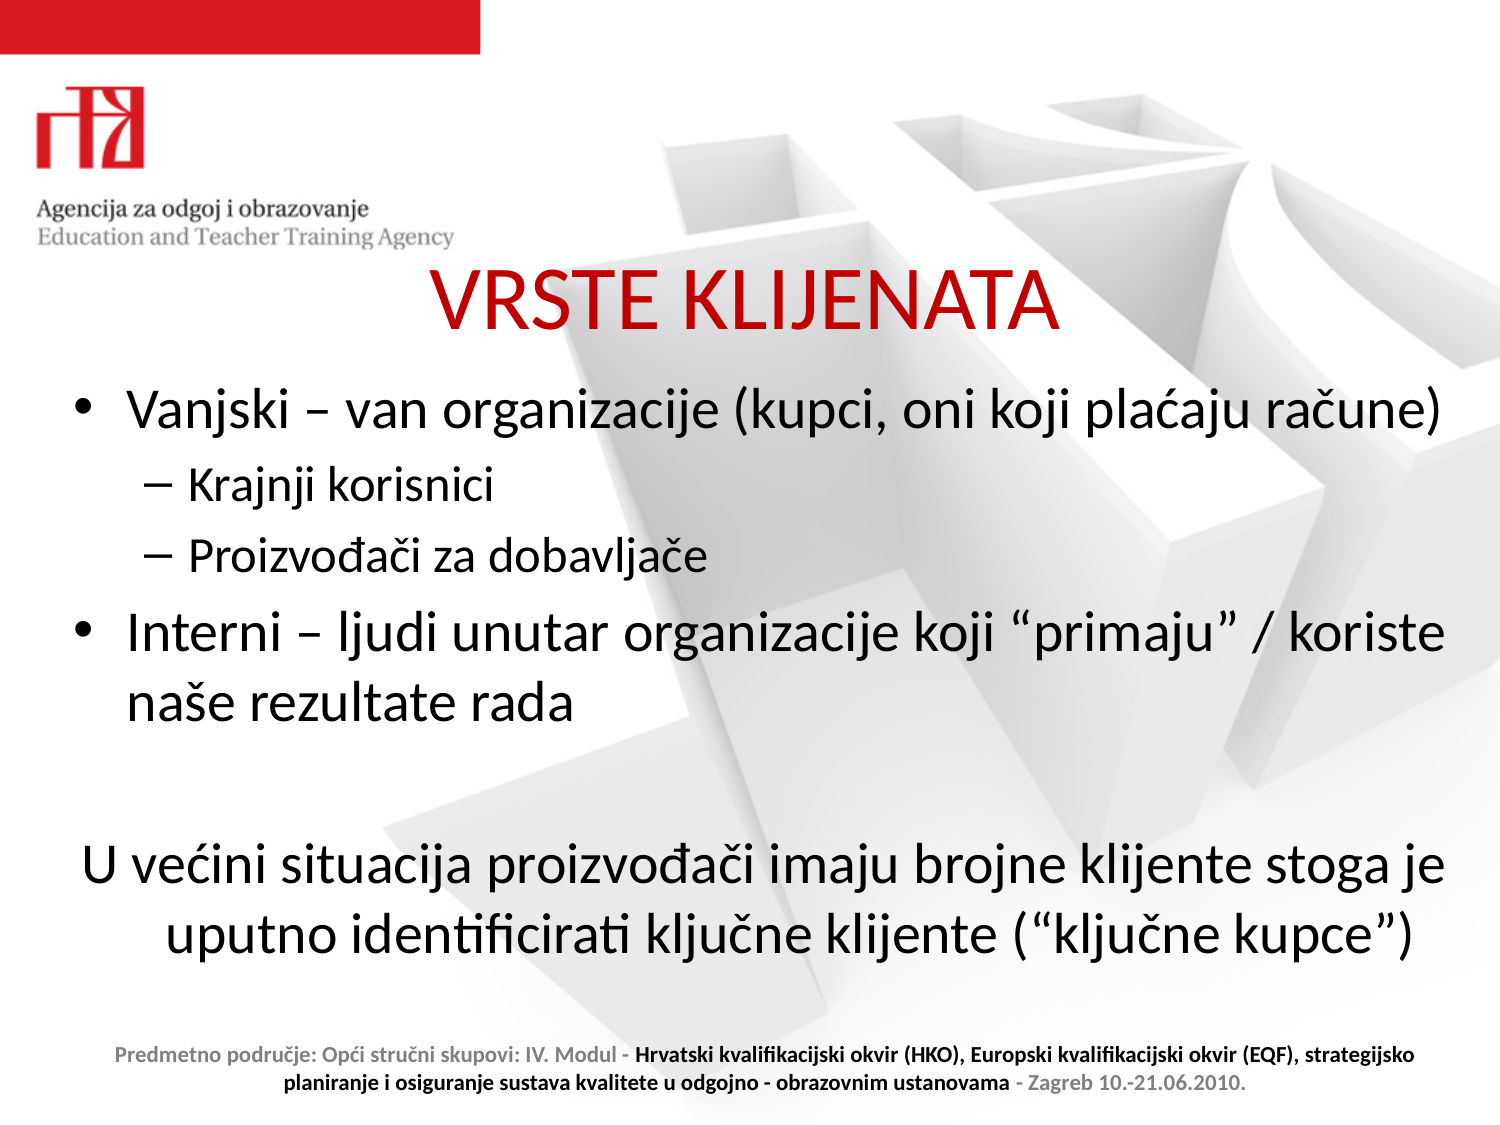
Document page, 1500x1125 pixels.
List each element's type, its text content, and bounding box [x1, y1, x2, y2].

title VRSTE KLIJENATA [70, 199, 1421, 363]
picture [0, 0, 1500, 1125]
list Vanjski – van organizacije (kupci, oni koji plaćaju račune) Krajnji korisnici Proizvođači za dobavljače Interni – ljudi unutar organizacije koji “primaju” / koriste naše rezultate rada U većini situacija proizvođači imaju brojne klijente stoga je uputno identificirati ključne klijente (“ključne kupce”) [58, 363, 1472, 1039]
